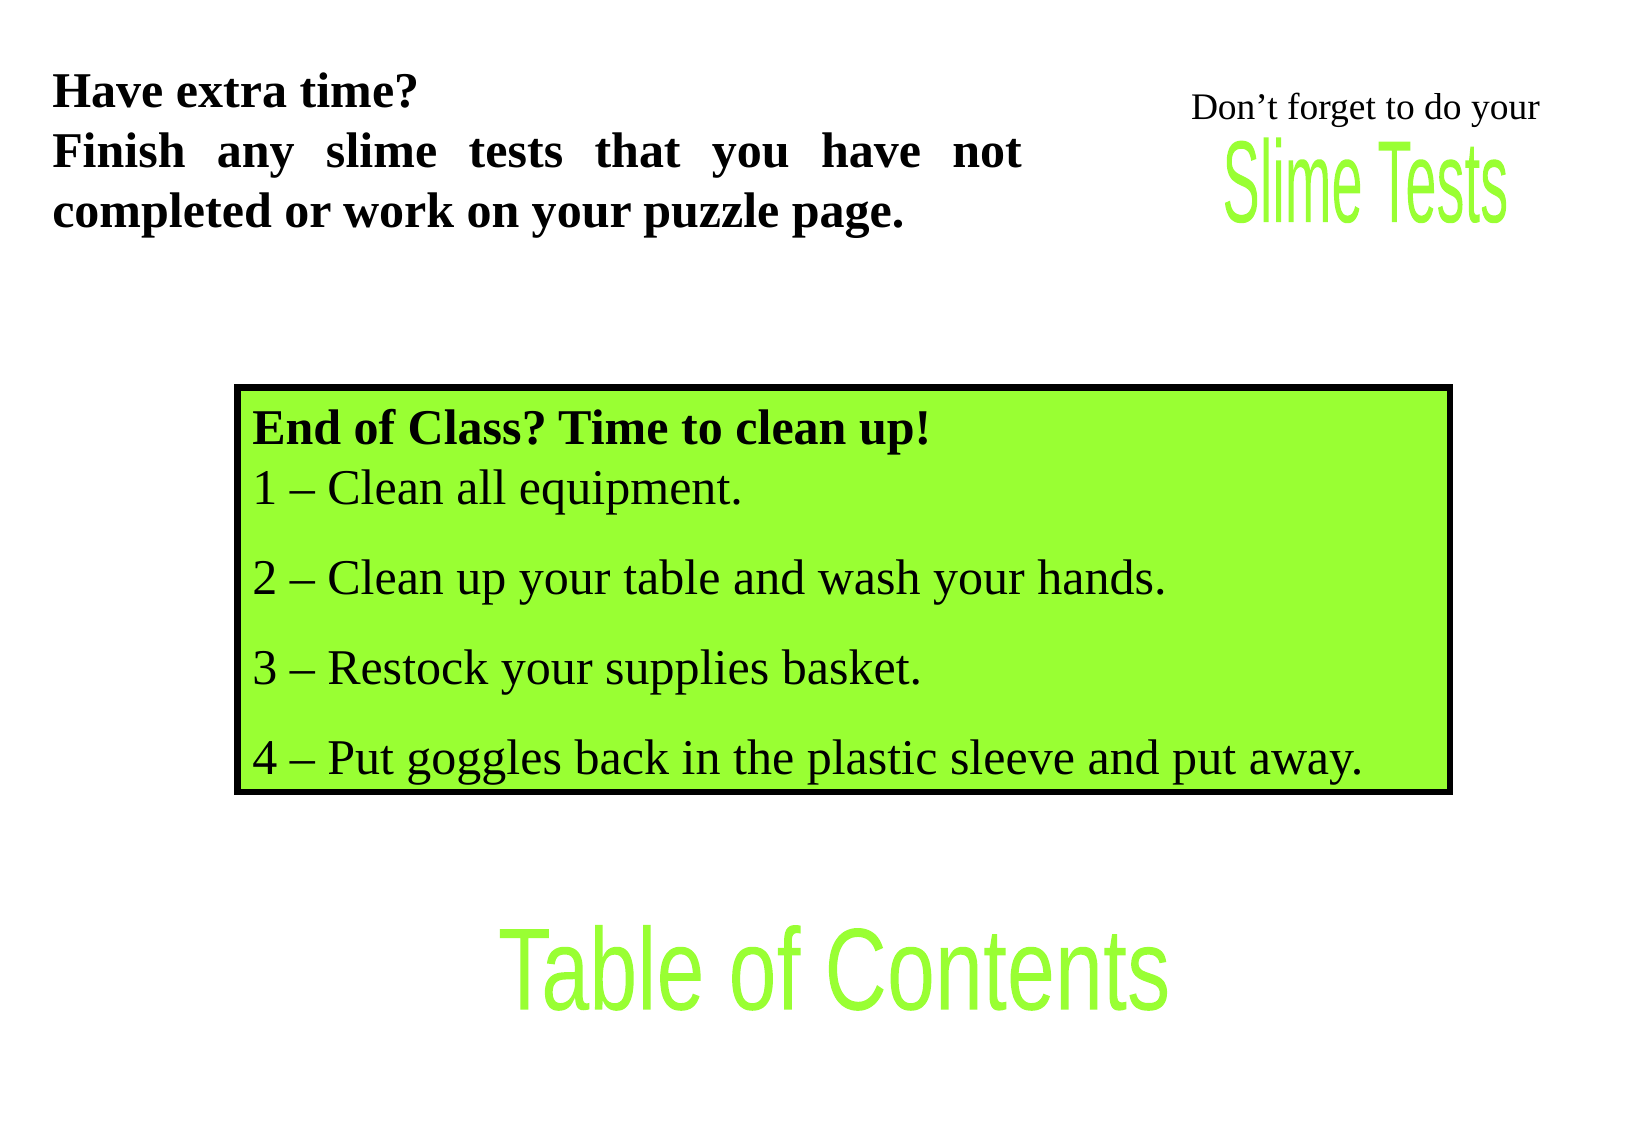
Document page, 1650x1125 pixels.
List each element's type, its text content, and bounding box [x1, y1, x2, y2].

text_box Have extra time? Finish any slime tests that you have not completed or work on your puzzle page. [37, 49, 1038, 245]
text_box Don’t forget to do your [1159, 74, 1572, 135]
text_box End of Class? Time to clean up! 1 – Clean all equipment. 2 – Clean up your table and wash your hands. 3 – Restock your supplies basket. 4 – Put goggles back in the plastic sleeve and put away. [237, 387, 1450, 793]
